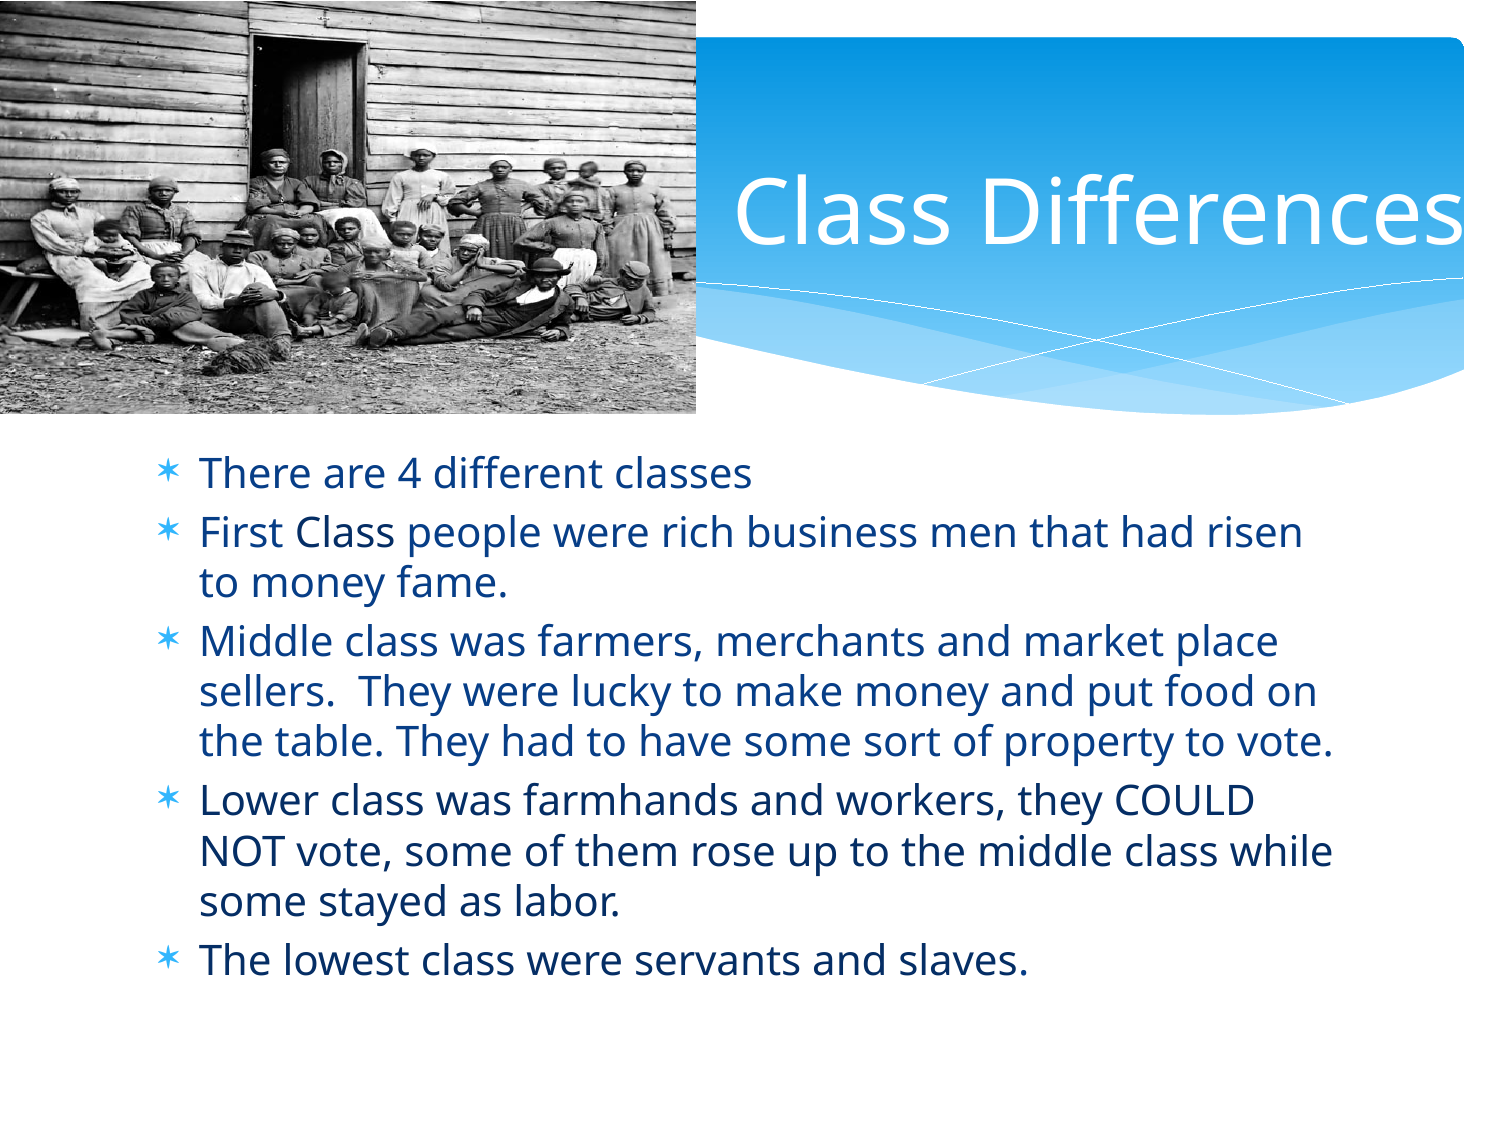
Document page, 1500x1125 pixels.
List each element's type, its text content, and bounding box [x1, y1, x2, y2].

title Class Differences [703, 104, 1500, 311]
picture [0, 1, 697, 414]
list There are 4 different classes First Class people were rich business men that had risen to money fame. Middle class was farmers, merchants and market place sellers. They were lucky to make money and put food on the table. They had to have some sort of property to vote. Lower class was farmhands and workers, they COULD NOT vote, some of them rose up to the middle class while some stayed as labor. The lowest class were servants and slaves. [143, 438, 1359, 1005]
